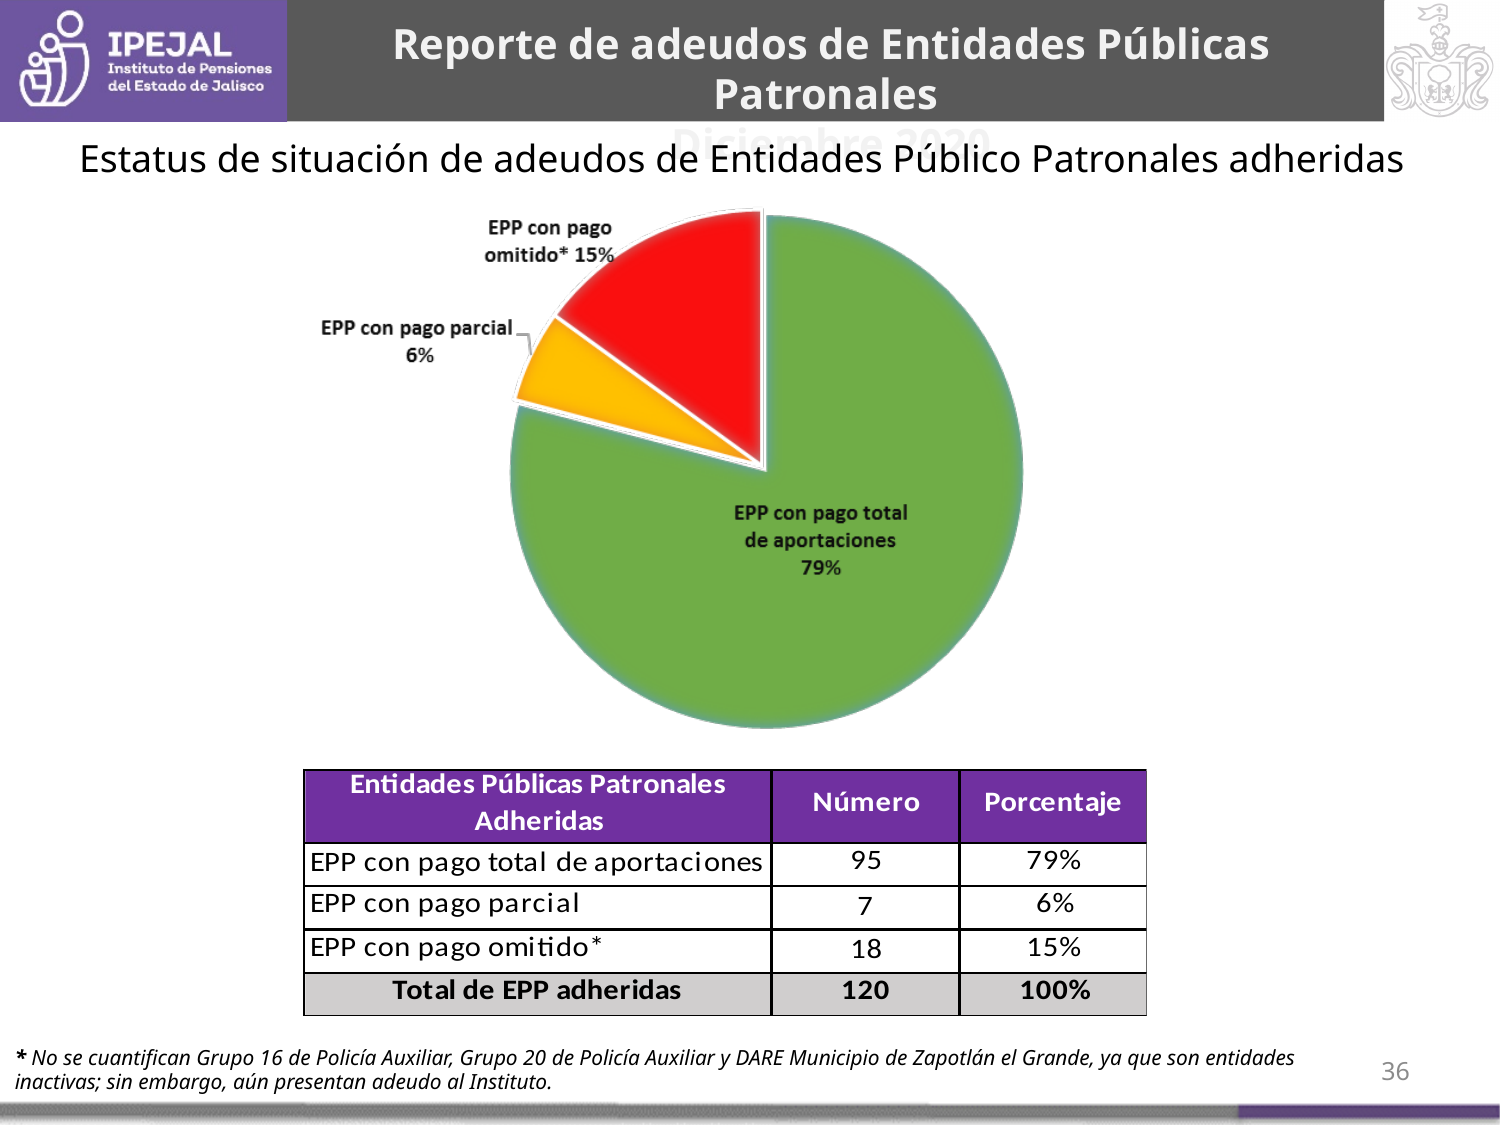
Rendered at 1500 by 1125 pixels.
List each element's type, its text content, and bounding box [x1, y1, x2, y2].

picture [0, 0, 288, 122]
text_box Estatus de situación de adeudos de Entidades Público Patronales adheridas [64, 132, 1481, 202]
picture [0, 1096, 1500, 1125]
text_box Reporte de adeudos de Entidades Públicas Patronales Diciembre 2020 [269, 10, 1393, 102]
text_box * No se cuantifican Grupo 16 de Policía Auxiliar, Grupo 20 de Policía Auxiliar y DARE Municipio de Zapotlán el Grande, ya que son entidades inactivas; sin embargo, aún presentan adeudo al Instituto. [0, 1036, 1329, 1102]
picture [303, 768, 1149, 1018]
slide_number 35 [1074, 1042, 1425, 1103]
picture [303, 182, 1053, 749]
